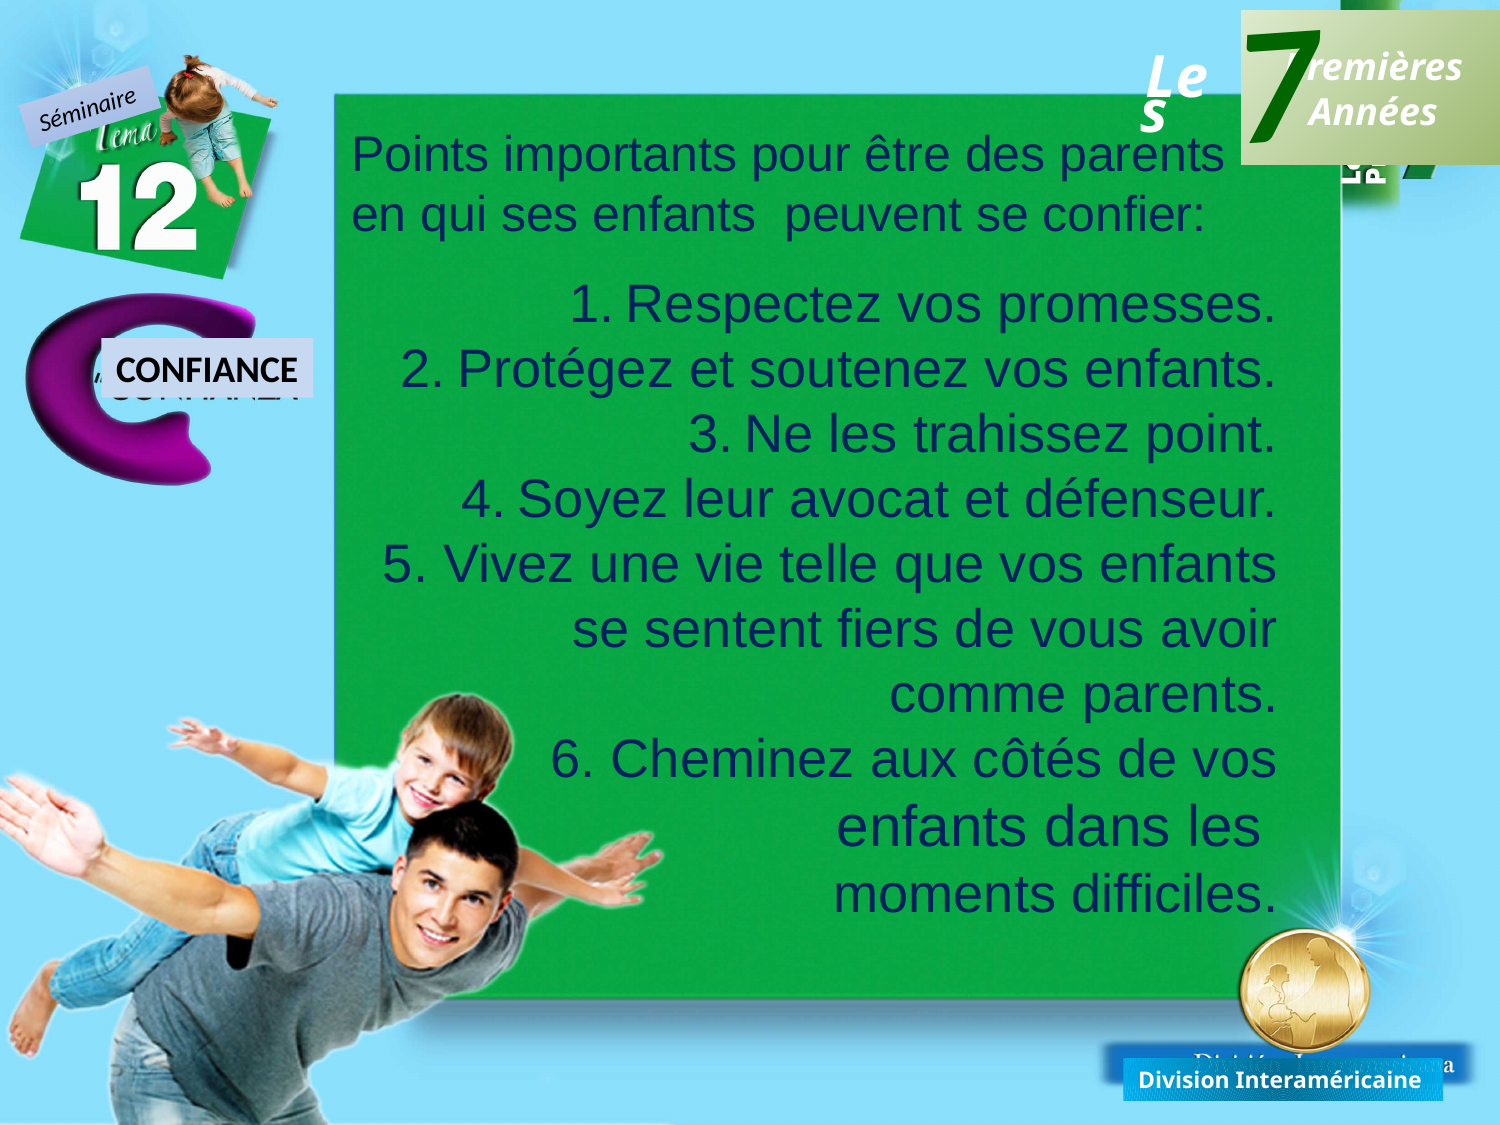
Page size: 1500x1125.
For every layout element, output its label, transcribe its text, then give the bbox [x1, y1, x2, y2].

text_box Séminaire [18, 65, 162, 149]
text_box Points importants pour être des parents en qui ses enfants peuvent se confier: Respectez vos promesses. Protégez et soutenez vos enfants. Ne les trahissez point. Soyez leur avocat et défenseur. 5. Vivez une vie telle que vos enfants se sentent fiers de vous avoir comme parents. 6. Cheminez aux côtés de vos enfants dans les moments difficiles. [336, 113, 1294, 931]
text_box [1119, 0, 1500, 185]
text_box CONFIANCE [101, 338, 314, 398]
text_box Division Interaméricaine [1123, 1058, 1444, 1101]
picture [0, 0, 1500, 1125]
